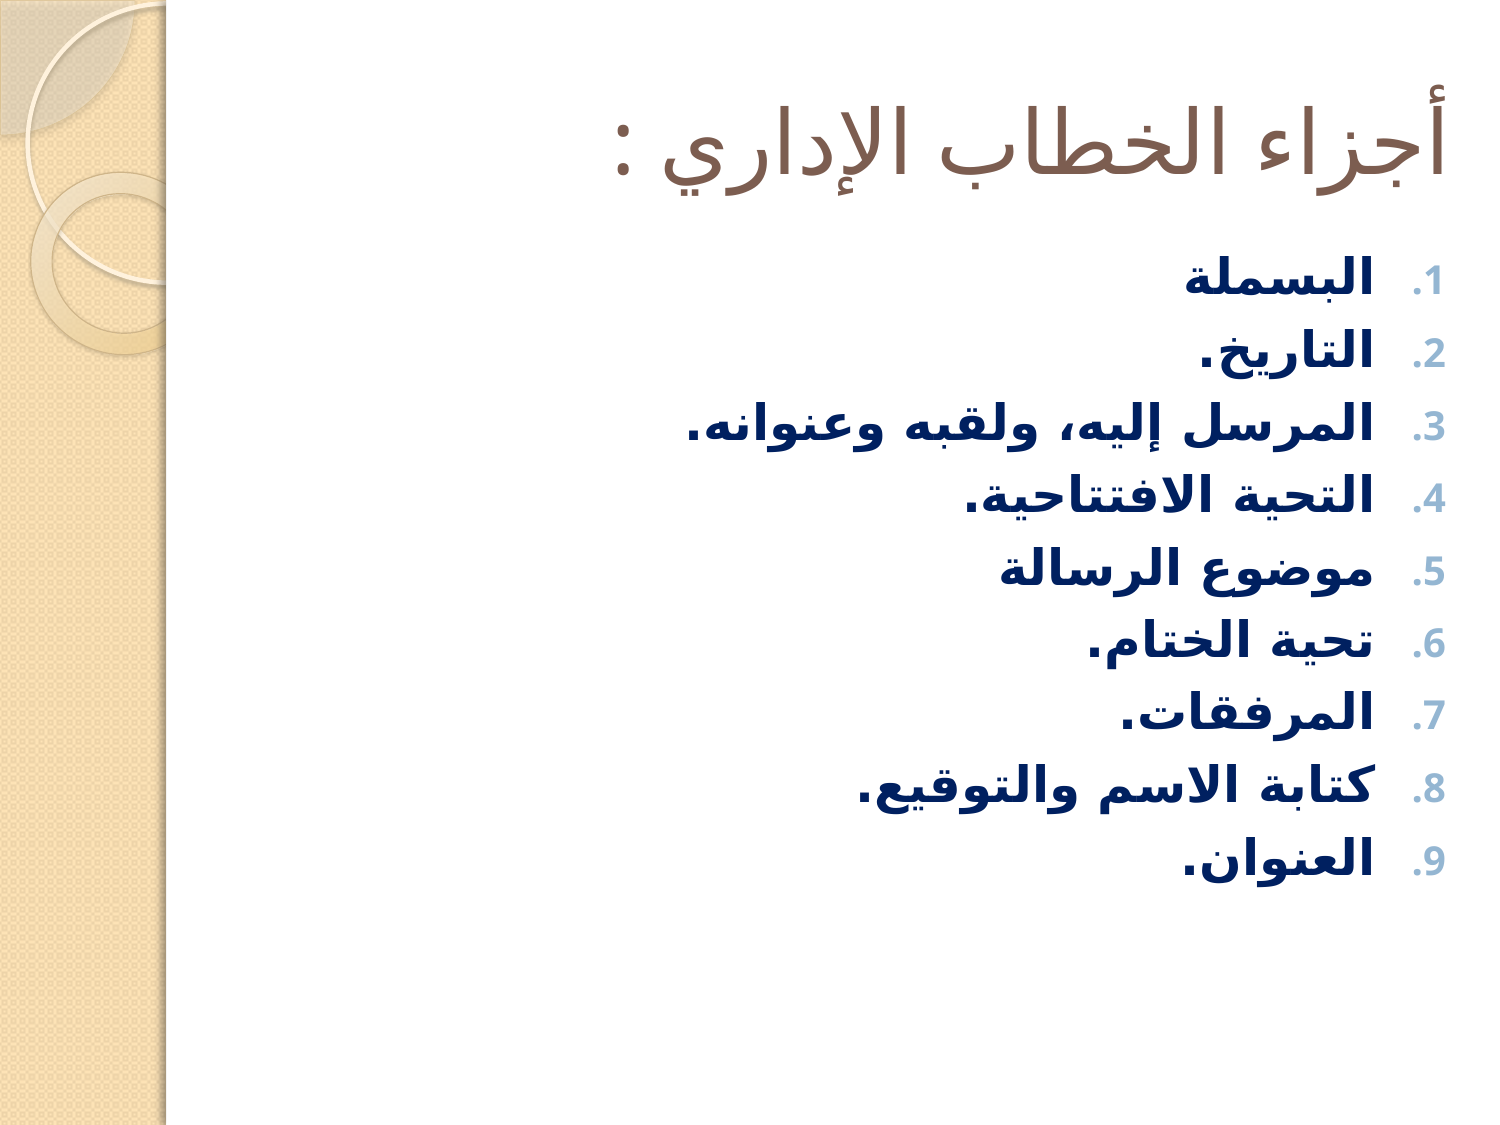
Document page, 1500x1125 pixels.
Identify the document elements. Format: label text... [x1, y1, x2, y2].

title أجزاء الخطاب الإداري : [235, 45, 1466, 233]
list البسملة التاريخ. المرسل إليه، ولقبه وعنوانه. التحية الافتتاحية. موضوع الرسالة تحية الختام. المرفقات. كتابة الاسم والتوقيع. العنوان. [235, 237, 1466, 893]
